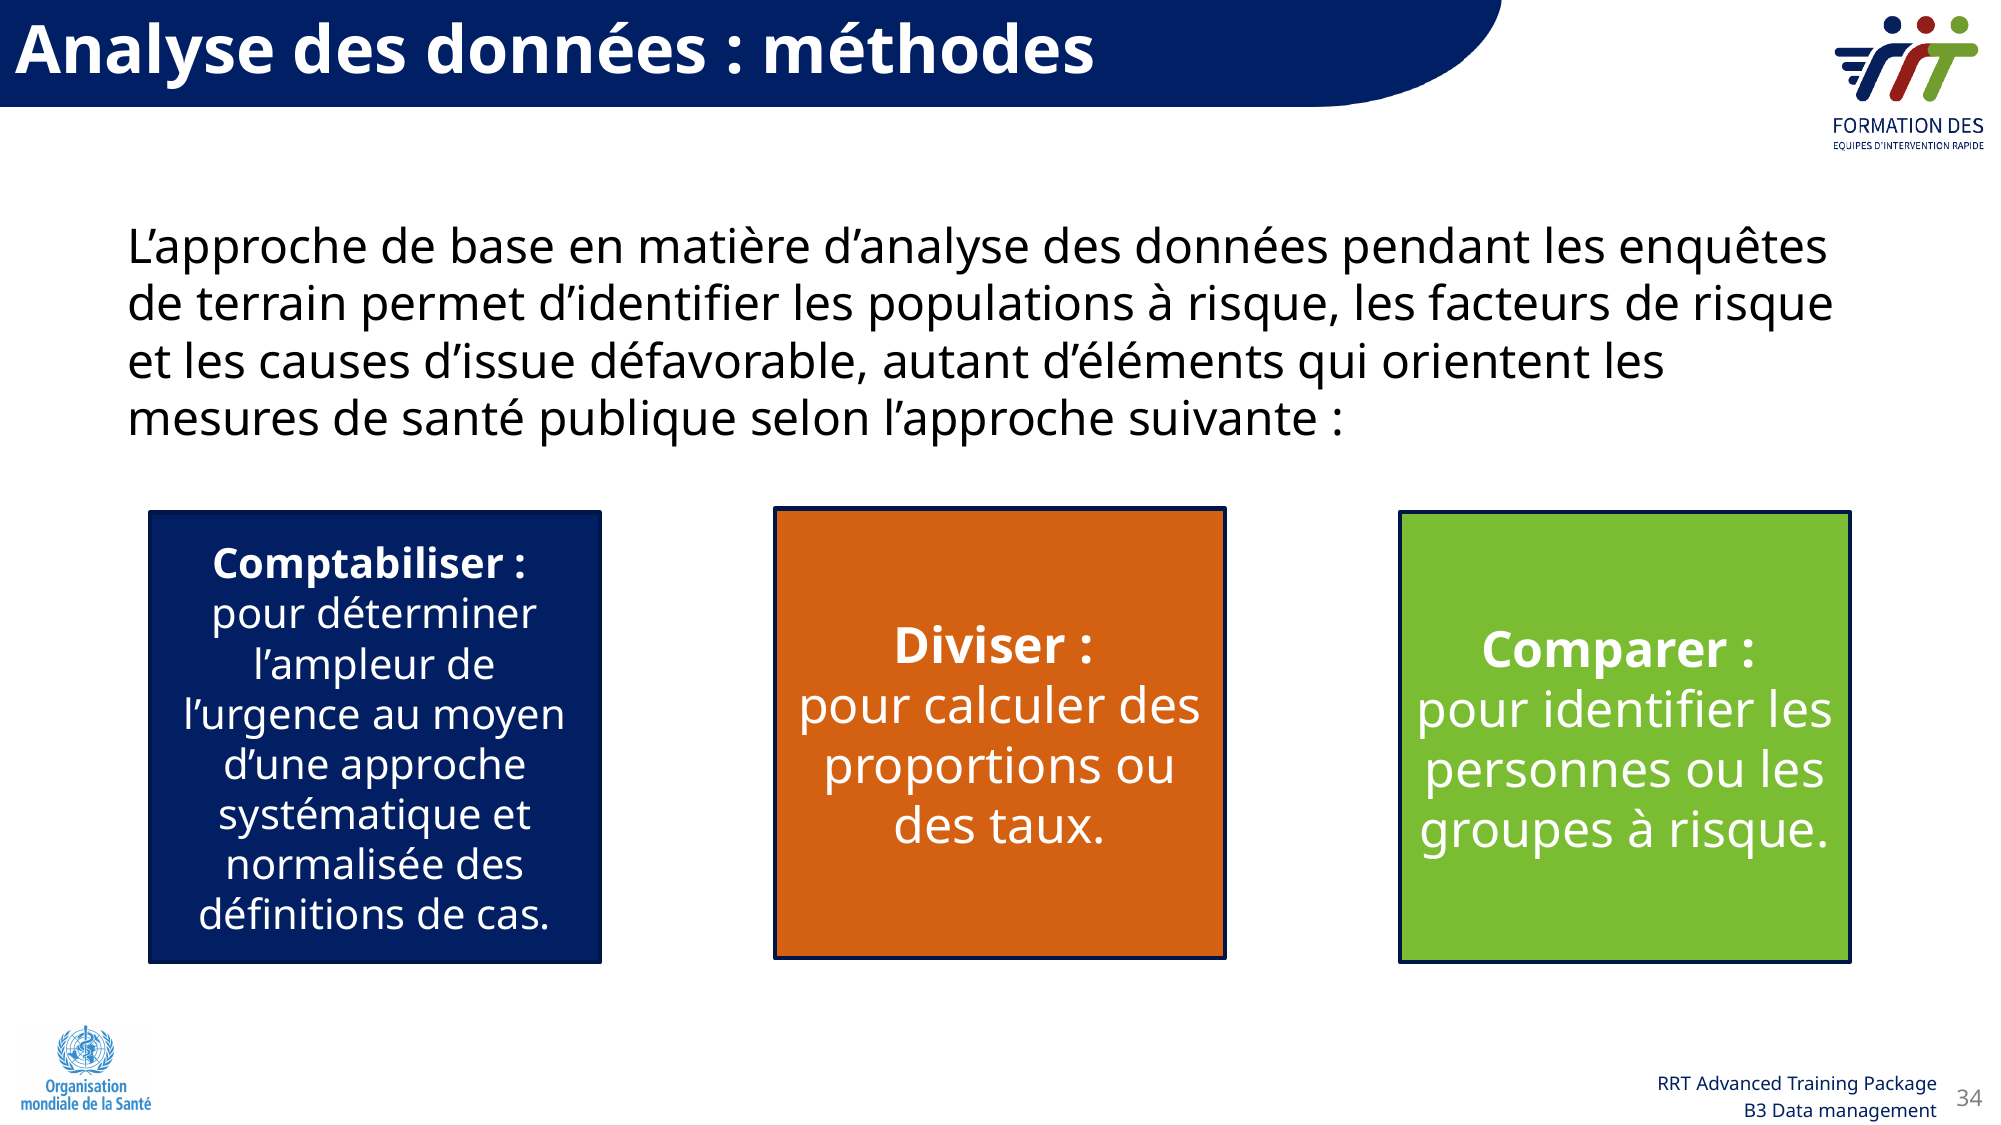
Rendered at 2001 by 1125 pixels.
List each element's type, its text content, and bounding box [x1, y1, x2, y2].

text_box Comparer : pour identifier les personnes ou les groupes à risque. [1398, 510, 1852, 964]
text_box Diviser : pour calculer des proportions ou des taux. [773, 506, 1227, 960]
picture [20, 1024, 152, 1111]
text_box Comptabiliser : pour déterminer l’ampleur de l’urgence au moyen d’une approche systématique et normalisée des définitions de cas. [148, 510, 602, 964]
picture [1833, 15, 1984, 151]
title Analyse des données : méthodes [0, 0, 1491, 117]
picture [1491, 0, 1502, 107]
text_box L’approche de base en matière d’analyse des données pendant les enquêtes de terrain permet d’identifier les populations à risque, les facteurs de risque et les causes d’issue défavorable, autant d’éléments qui orientent les mesures de santé publique selon l’approche suivante : [112, 207, 1888, 976]
